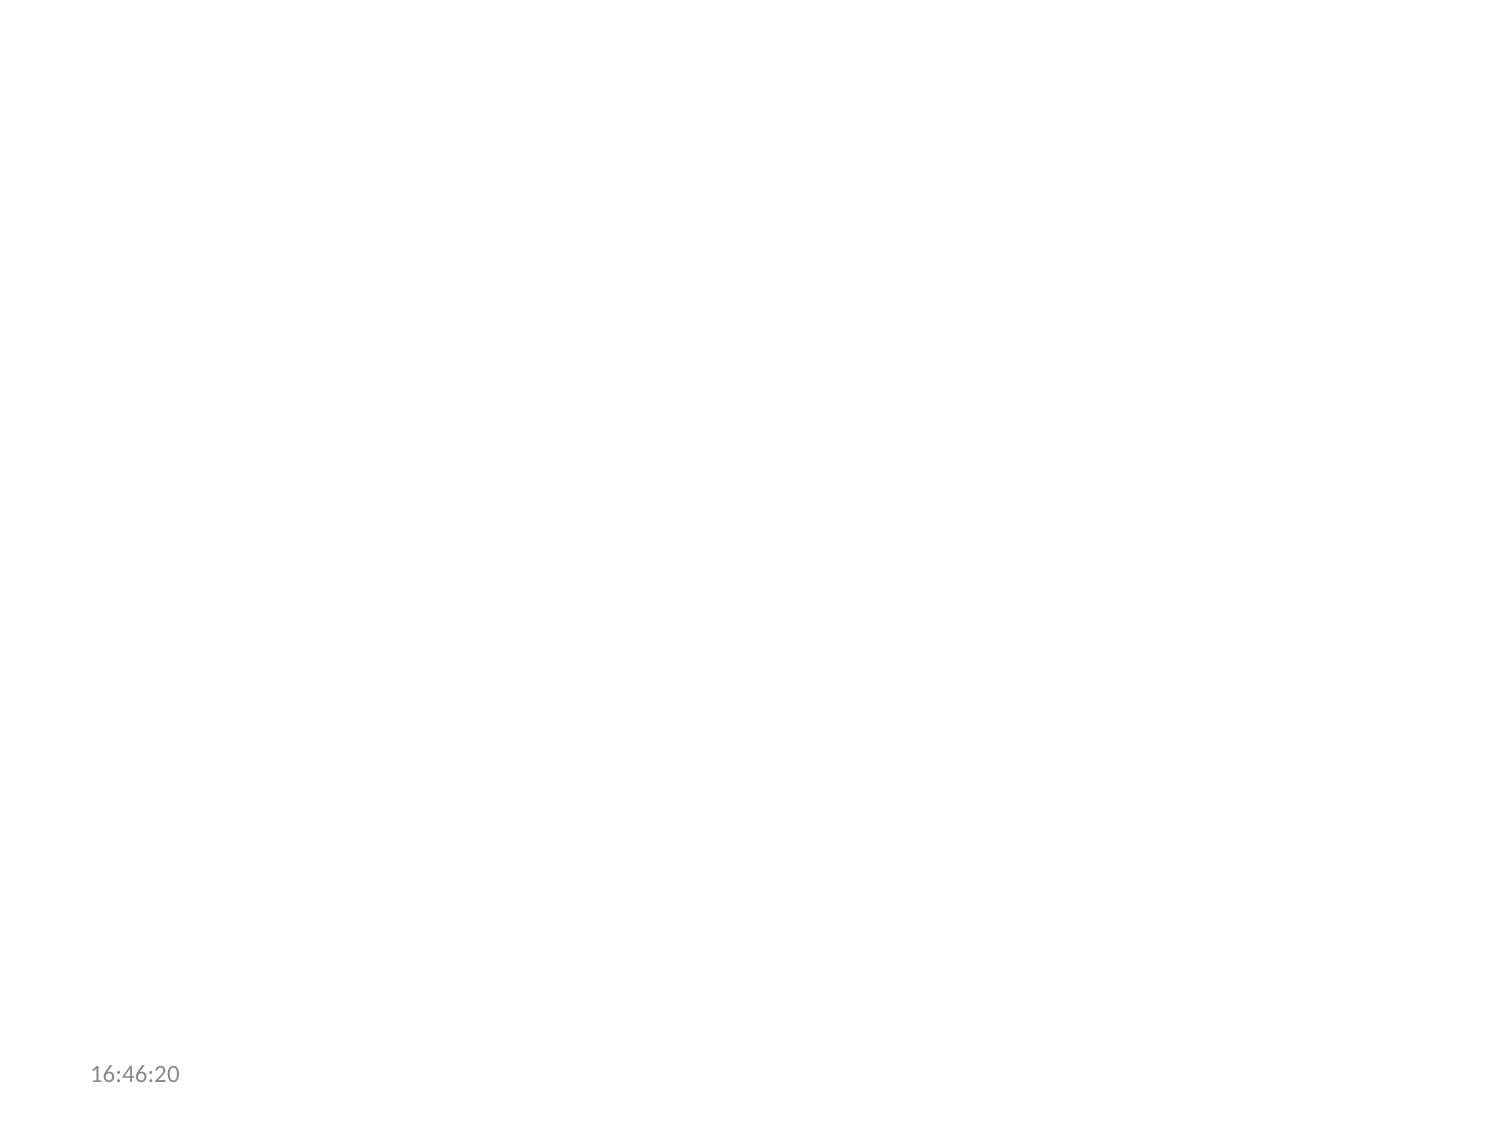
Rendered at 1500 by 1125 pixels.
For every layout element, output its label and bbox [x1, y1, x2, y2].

slide_number [75, 1042, 425, 1103]
